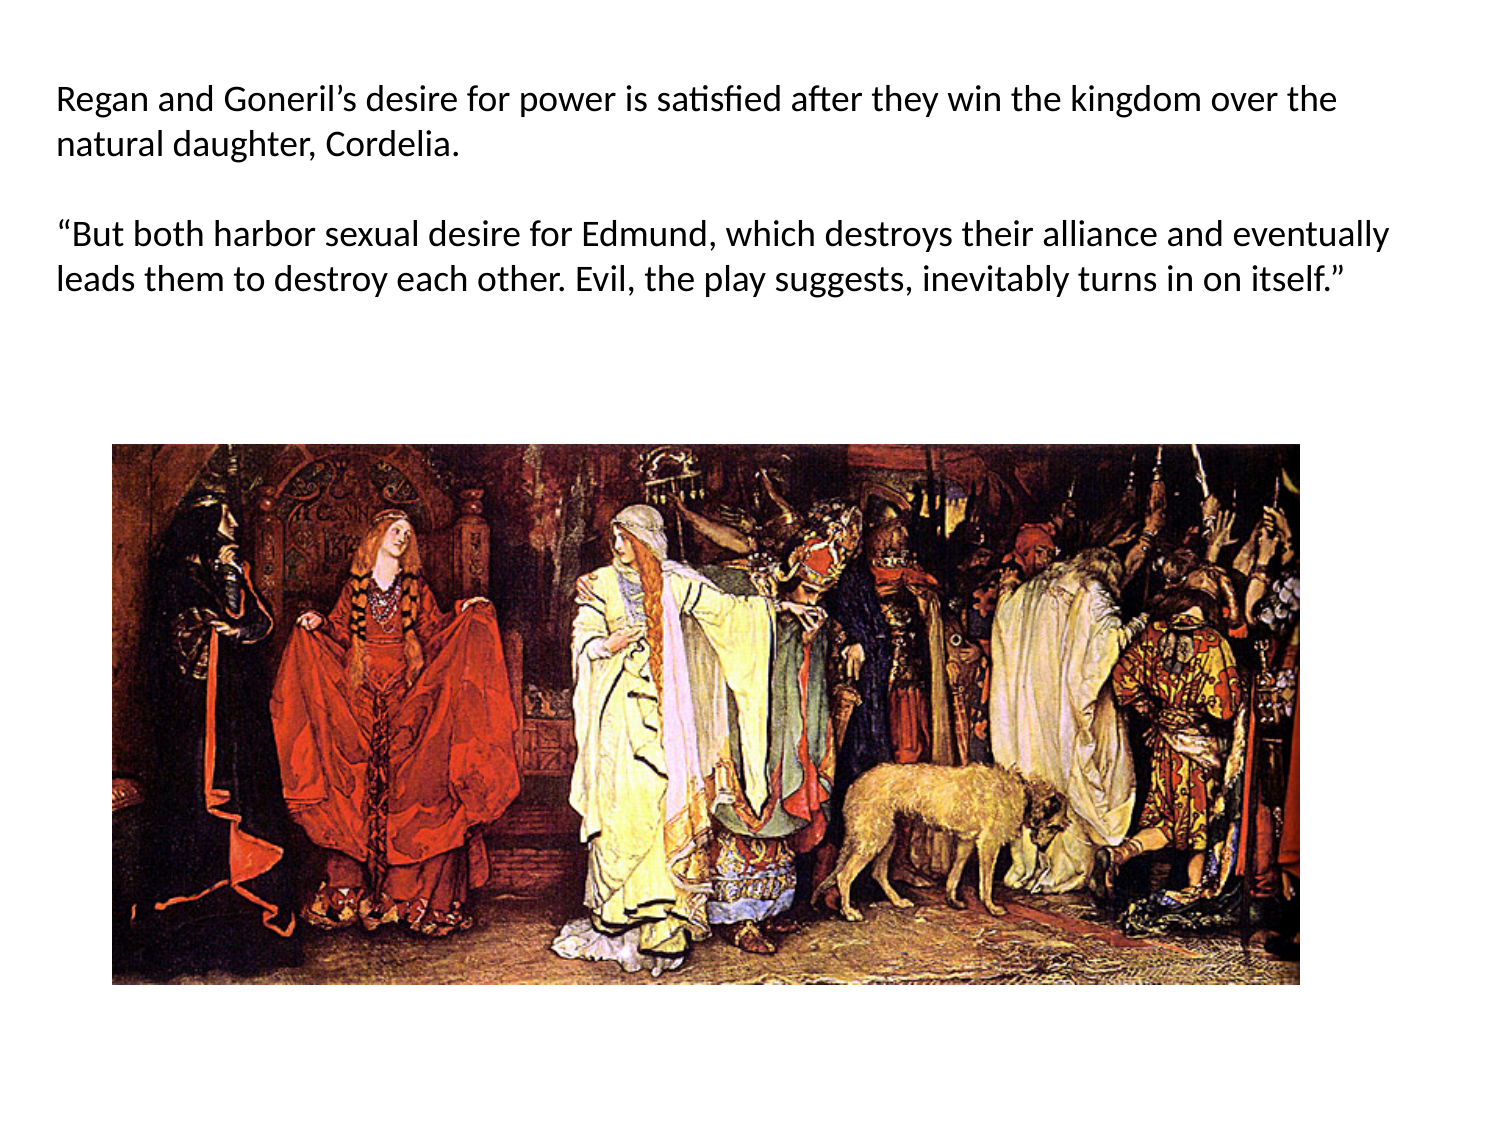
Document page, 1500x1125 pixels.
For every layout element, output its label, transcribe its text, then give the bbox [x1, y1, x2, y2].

text_box Regan and Goneril’s desire for power is satisfied after they win the kingdom over the natural daughter, Cordelia. “But both harbor sexual desire for Edmund, which destroys their alliance and eventually leads them to destroy each other. Evil, the play suggests, inevitably turns in on itself.” [41, 66, 1424, 307]
picture [111, 444, 1300, 986]
